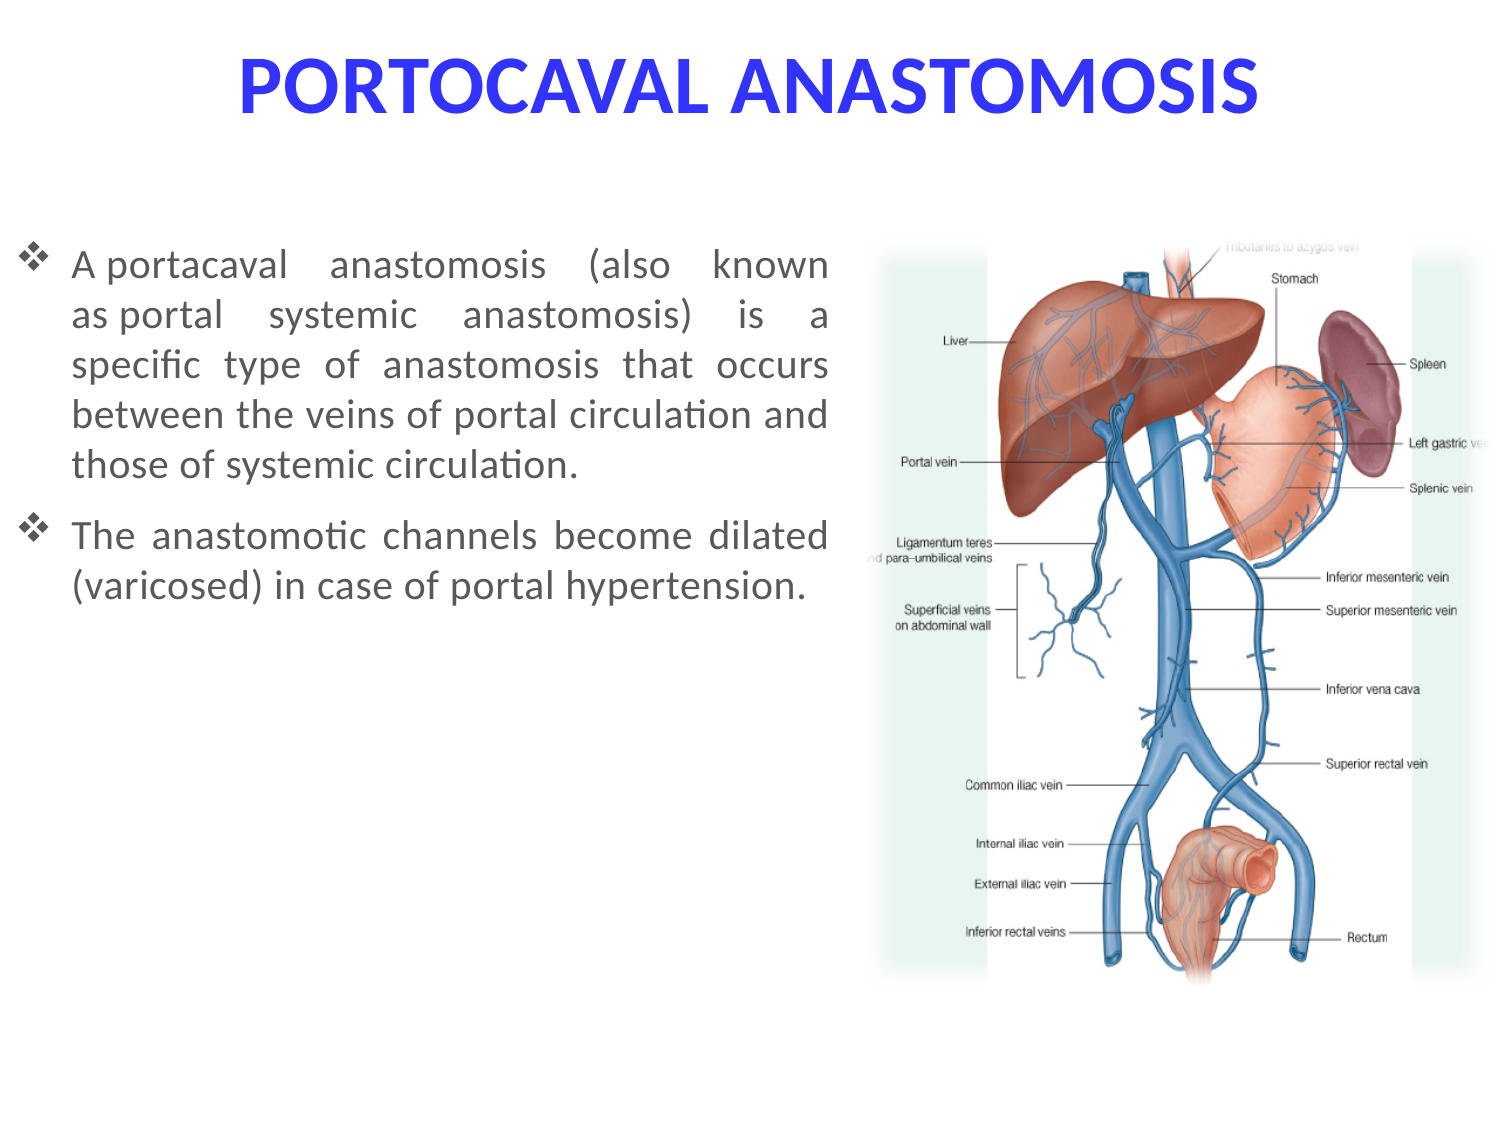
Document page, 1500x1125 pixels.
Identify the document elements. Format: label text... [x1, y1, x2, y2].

title Portocaval Anastomosis [99, 45, 1400, 138]
list A portacaval anastomosis (also known as portal systemic anastomosis) is a specific type of anastomosis that occurs between the veins of portal circulation and those of systemic circulation. The anastomotic channels become dilated (varicosed) in case of portal hypertension. [0, 229, 846, 963]
picture [861, 237, 1492, 988]
